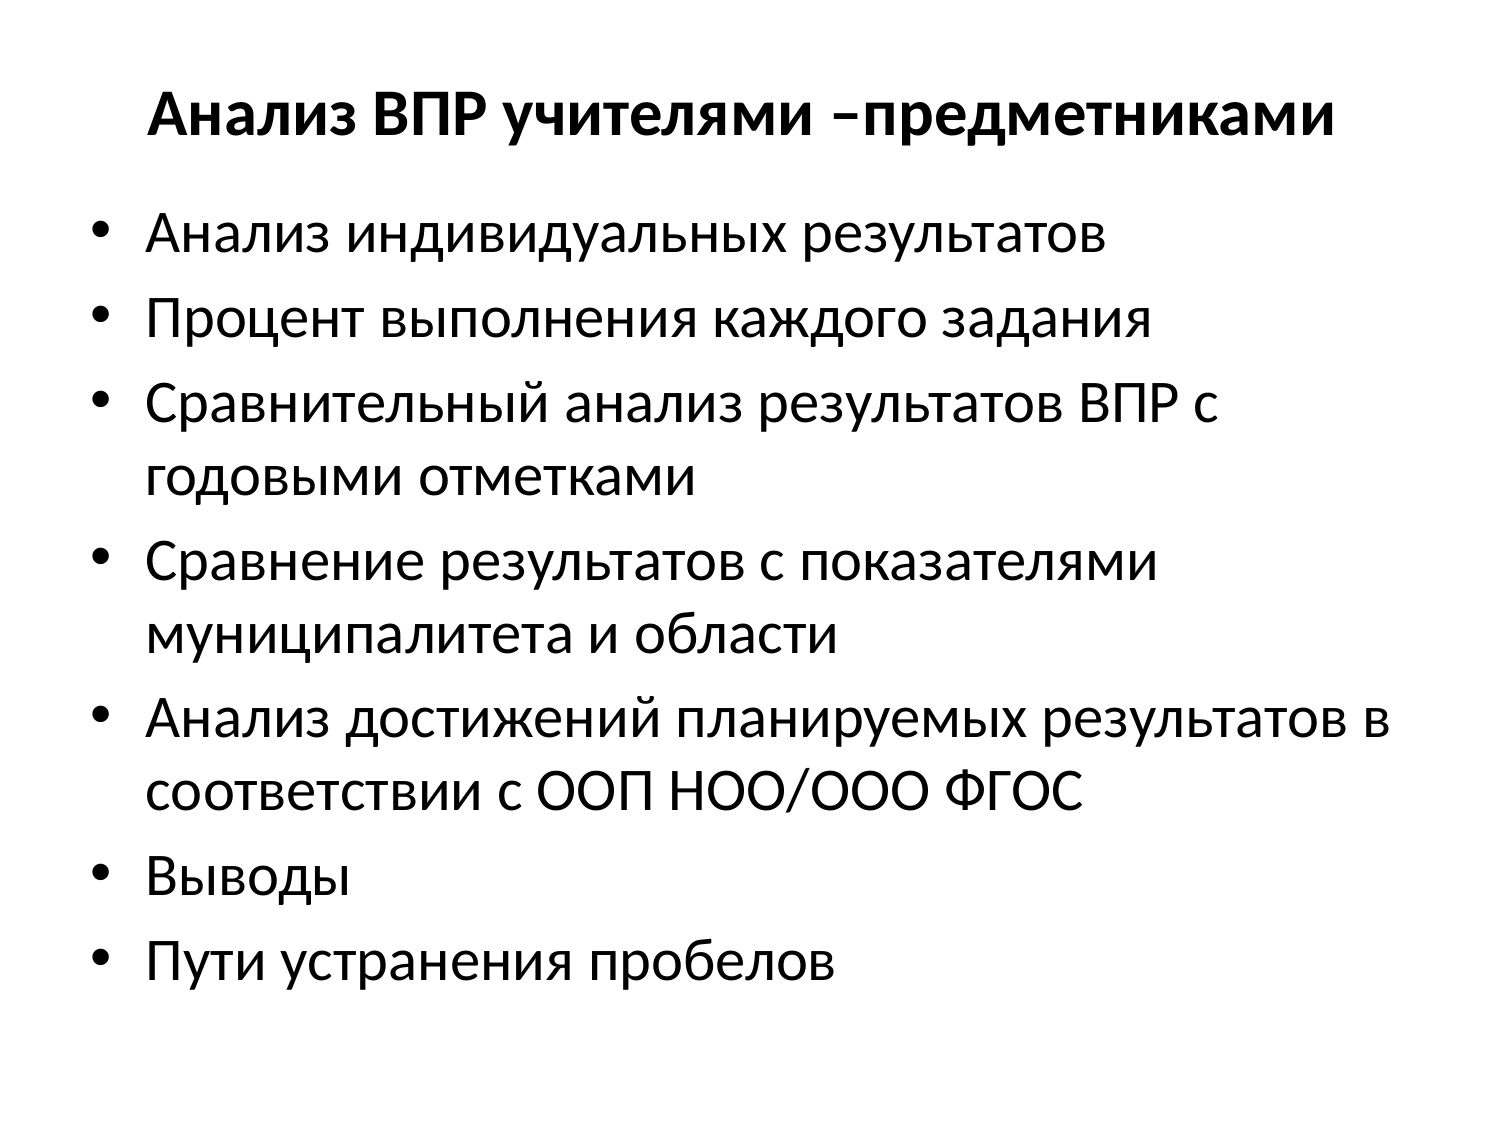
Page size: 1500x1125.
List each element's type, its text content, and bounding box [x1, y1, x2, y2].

title Анализ ВПР учителями –предметниками [75, 45, 1425, 173]
list Анализ индивидуальных результатов Процент выполнения каждого задания Сравнительный анализ результатов ВПР с годовыми отметками Сравнение результатов с показателями муниципалитета и области Анализ достижений планируемых результатов в соответствии с ООП НОО/ООО ФГОС Выводы Пути устранения пробелов [75, 184, 1425, 1005]
